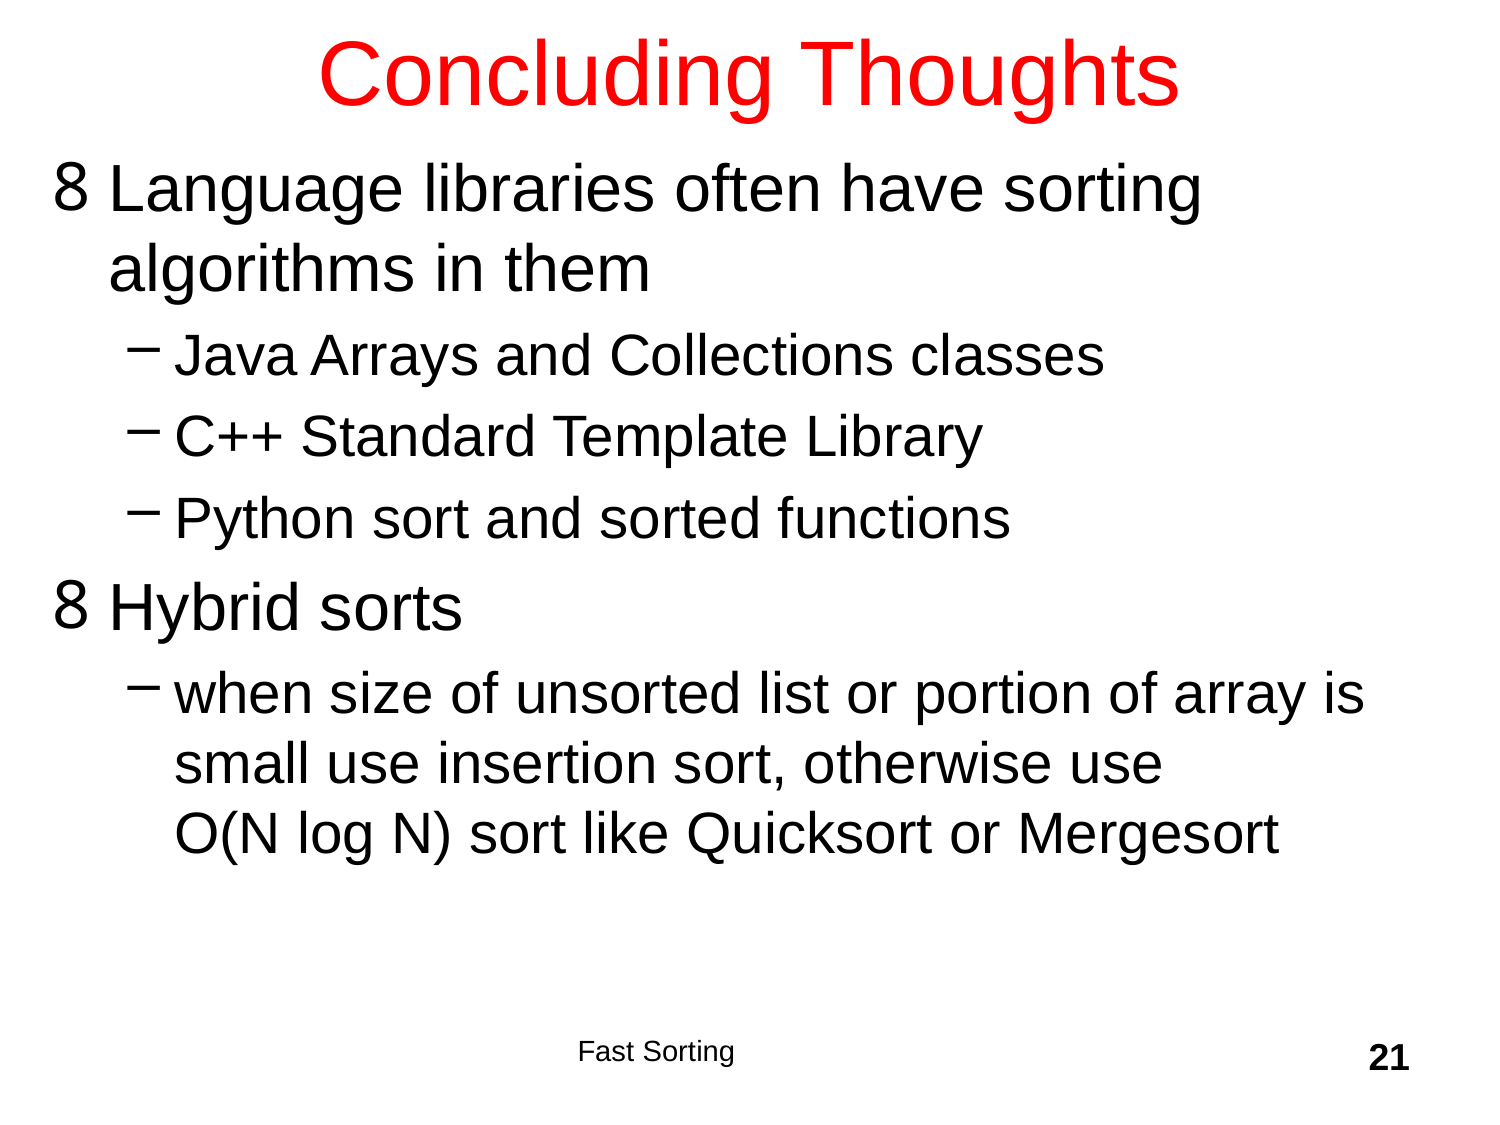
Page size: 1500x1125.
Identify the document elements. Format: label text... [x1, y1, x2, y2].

list Language libraries often have sorting algorithms in them Java Arrays and Collections classes C++ Standard Template Library Python sort and sorted functions Hybrid sorts when size of unsorted list or portion of array is small use insertion sort, otherwise use O(N log N) sort like Quicksort or Mergesort [37, 137, 1463, 1038]
title Concluding Thoughts [112, 0, 1388, 137]
slide_number 21 [1112, 1038, 1426, 1101]
footer Fast Sorting [562, 1038, 1063, 1101]
